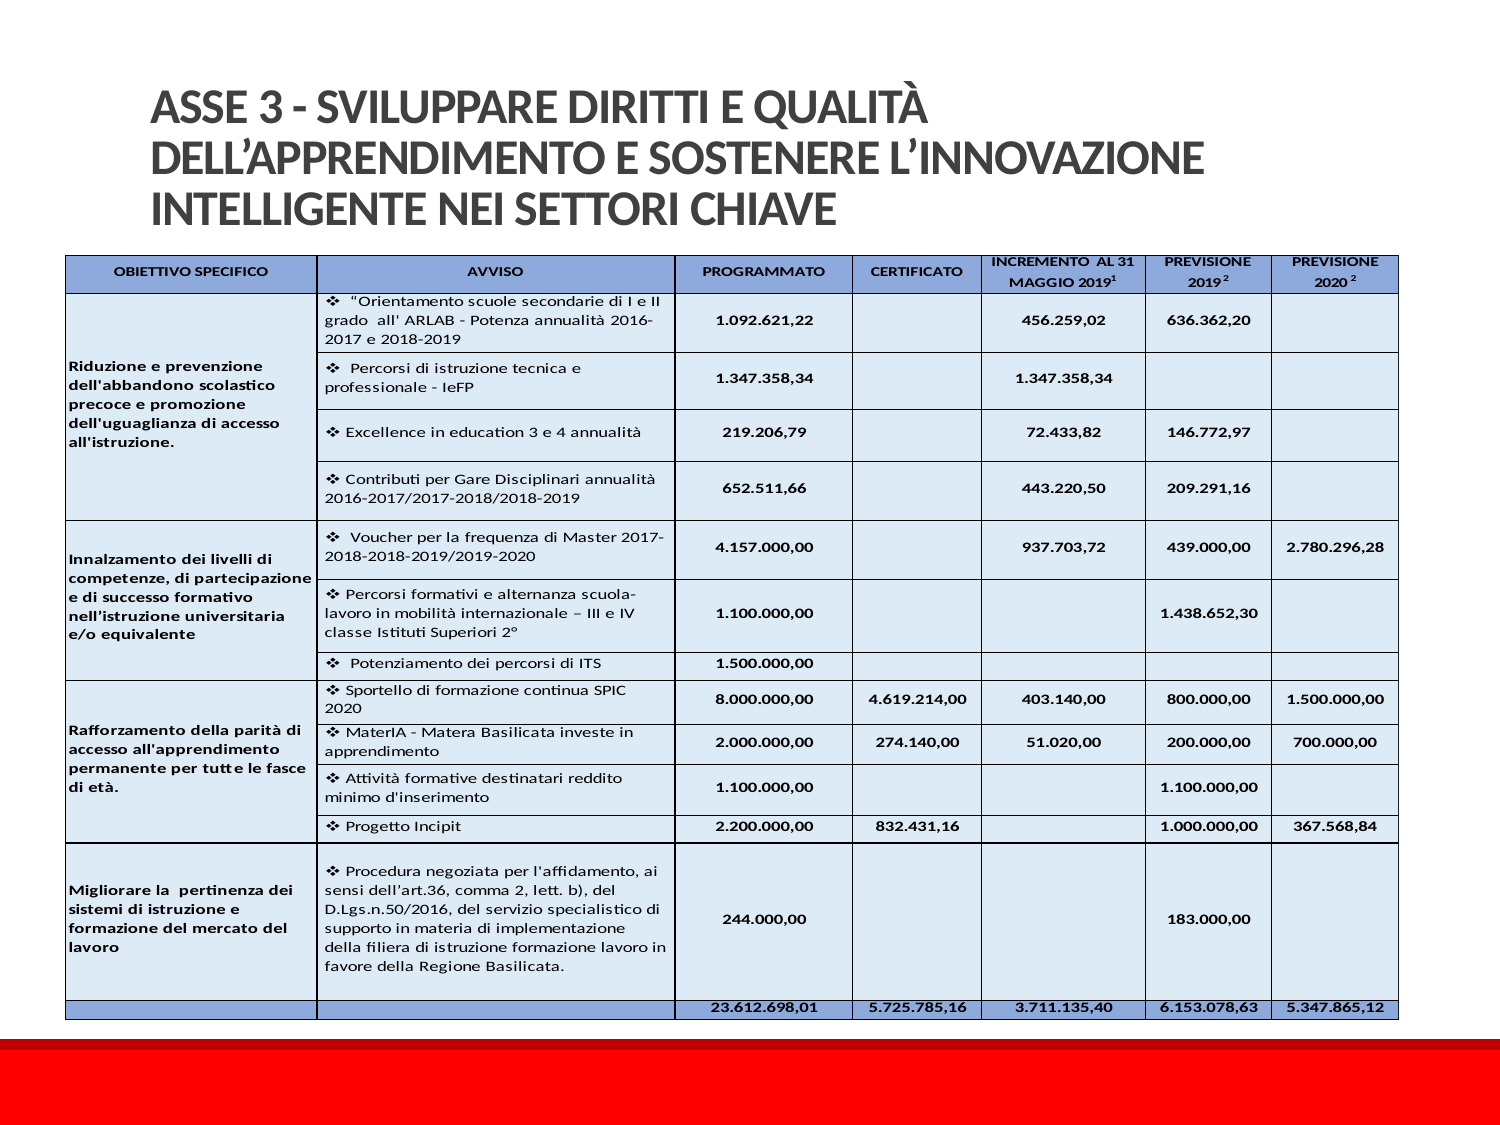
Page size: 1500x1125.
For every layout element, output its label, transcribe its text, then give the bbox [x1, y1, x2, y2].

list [64, 254, 1401, 1021]
title ASSE 3 - SVILUPPARE DIRITTI E QUALITÀ DELL’APPRENDIMENTO E SOSTENERE L’INNOVAZIONE INTELLIGENTE NEI SETTORI CHIAVE [135, 47, 1373, 244]
